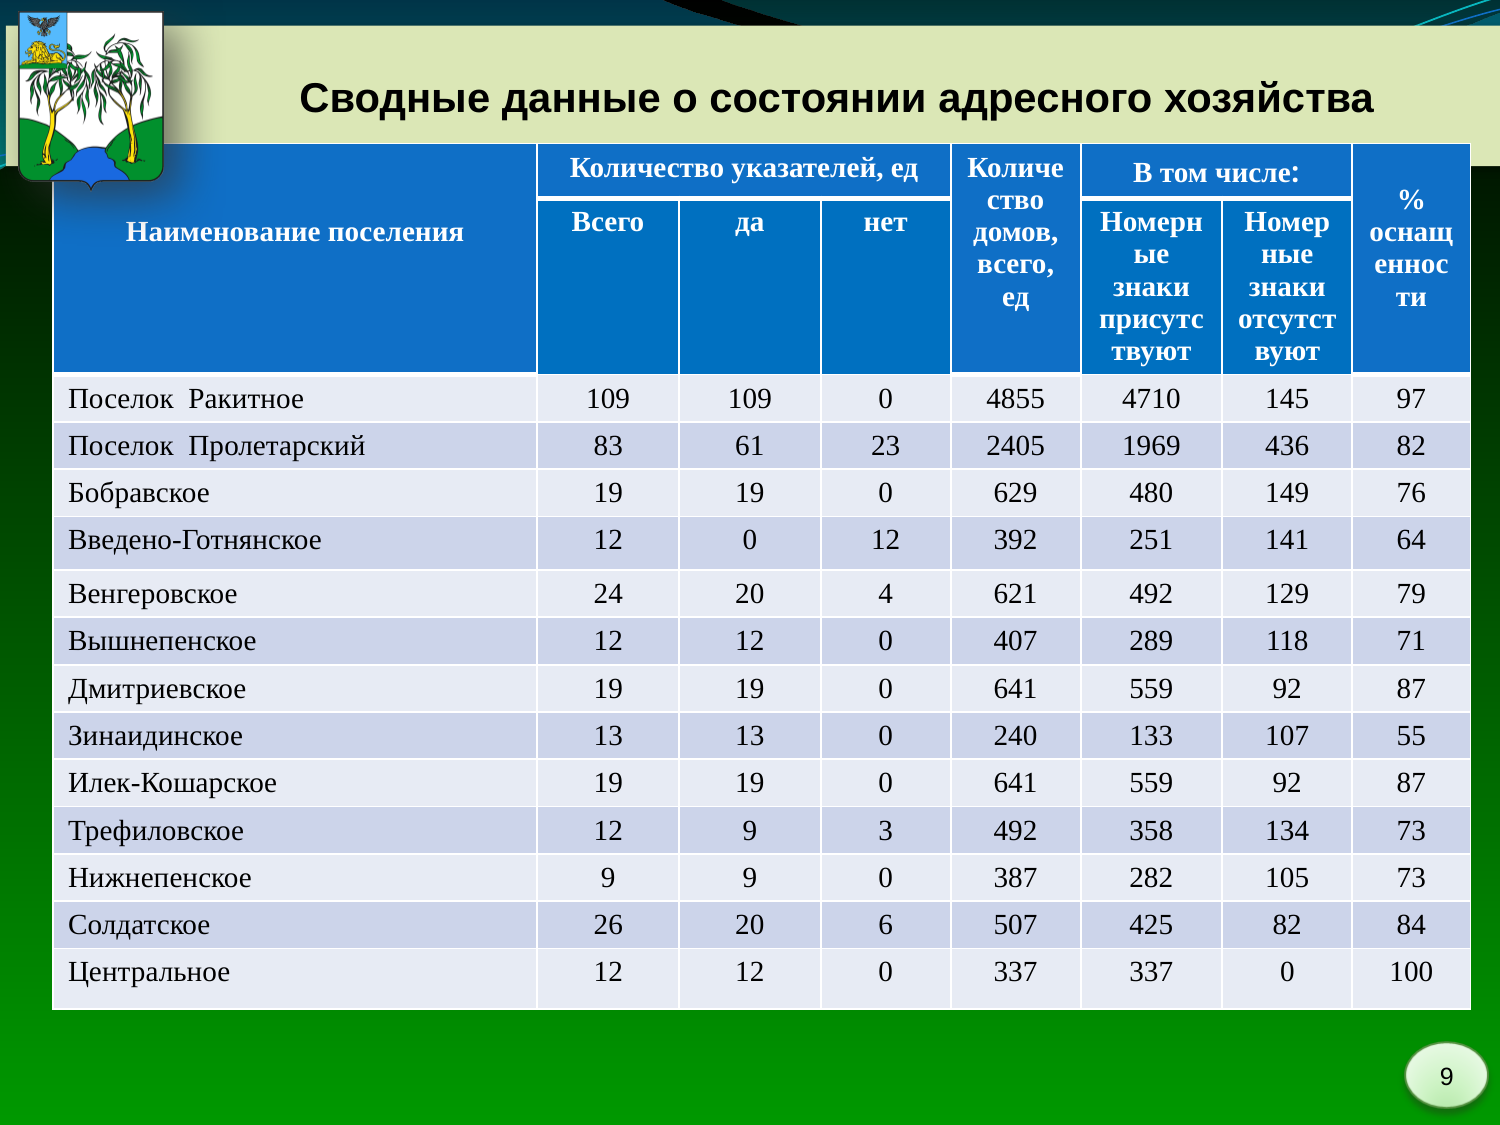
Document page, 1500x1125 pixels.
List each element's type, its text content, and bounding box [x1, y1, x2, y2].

table_cell 12 [822, 517, 950, 569]
table_header % оснащенности [1353, 144, 1470, 372]
table_cell 12 [680, 949, 820, 1008]
table_cell Зинаидинское [54, 713, 536, 758]
table_cell 84 [1353, 902, 1470, 948]
table_header Количество домов, всего, ед [952, 144, 1080, 372]
table_cell нет [822, 201, 950, 374]
table_cell 79 [1353, 571, 1470, 616]
table_cell да [680, 201, 820, 374]
table_cell 9 [680, 855, 820, 900]
table_cell Бобравское [54, 470, 536, 516]
table_cell 12 [538, 807, 678, 853]
table_cell 392 [952, 517, 1080, 569]
table_cell 73 [1353, 807, 1470, 853]
table_cell 82 [1353, 423, 1470, 468]
table_cell 12 [680, 618, 820, 664]
table_cell Трефиловское [54, 807, 536, 853]
table_cell Илек-Кошарское [54, 760, 536, 806]
table_cell Номерные знаки отсутствуют [1223, 201, 1351, 374]
picture [18, 11, 165, 192]
table_cell 61 [680, 423, 820, 468]
table_cell 12 [538, 949, 678, 1008]
table_cell 71 [1353, 618, 1470, 664]
table_cell 100 [1353, 949, 1470, 1008]
table_cell 129 [1223, 571, 1351, 616]
table_cell 507 [952, 902, 1080, 948]
table_cell 436 [1223, 423, 1351, 468]
table_header Количество указателей, ед [538, 144, 950, 196]
table_cell 621 [952, 571, 1080, 616]
table_cell 0 [822, 375, 950, 421]
table_cell 2405 [952, 423, 1080, 468]
table_cell 6 [822, 902, 950, 948]
table_cell 0 [822, 713, 950, 758]
table_cell 13 [680, 713, 820, 758]
table_cell 13 [538, 713, 678, 758]
table_cell 109 [538, 375, 678, 421]
table_cell 55 [1353, 713, 1470, 758]
table_cell 358 [1082, 807, 1221, 853]
table_cell 20 [680, 902, 820, 948]
table_cell 92 [1223, 760, 1351, 806]
table_cell Венгеровское [54, 571, 536, 616]
table_cell 0 [680, 517, 820, 569]
table_cell 240 [952, 713, 1080, 758]
table_cell 149 [1223, 470, 1351, 516]
table_cell 145 [1223, 375, 1351, 421]
table_cell 641 [952, 666, 1080, 711]
table_cell 118 [1223, 618, 1351, 664]
table_cell 0 [1223, 949, 1351, 1008]
table_cell 19 [538, 760, 678, 806]
table_cell 64 [1353, 517, 1470, 569]
table_cell Вышнепенское [54, 618, 536, 664]
table_cell 83 [538, 423, 678, 468]
table_cell 9 [538, 855, 678, 900]
table_cell 0 [822, 760, 950, 806]
table_cell 0 [822, 949, 950, 1008]
table_cell Всего [538, 201, 678, 374]
table_cell 0 [822, 470, 950, 516]
table_cell 0 [822, 855, 950, 900]
table_cell 76 [1353, 470, 1470, 516]
table_cell Номерные знаки присутствуют [1082, 201, 1221, 374]
table_cell 82 [1223, 902, 1351, 948]
table_cell 133 [1082, 713, 1221, 758]
table_cell 97 [1353, 377, 1470, 421]
table_cell 407 [952, 618, 1080, 664]
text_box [1393, 1036, 1500, 1125]
table_cell 3 [822, 807, 950, 853]
table_cell Поселок Пролетарский [54, 423, 536, 468]
table_cell 425 [1082, 902, 1221, 948]
table_cell 19 [680, 666, 820, 711]
table_cell 559 [1082, 760, 1221, 806]
table_cell 387 [952, 855, 1080, 900]
table_cell Солдатское [54, 902, 536, 948]
table_cell 480 [1082, 470, 1221, 516]
table_cell 4 [822, 571, 950, 616]
table_cell 26 [538, 902, 678, 948]
table_cell 1969 [1082, 423, 1221, 468]
table_cell 20 [680, 571, 820, 616]
table_cell 289 [1082, 618, 1221, 664]
table_cell 641 [952, 760, 1080, 806]
table_cell 23 [822, 423, 950, 468]
table_cell Центральное [54, 949, 536, 1008]
table_cell Дмитриевское [54, 666, 536, 711]
table_cell 12 [538, 517, 678, 569]
table_cell 109 [680, 375, 820, 421]
table_cell 87 [1353, 666, 1470, 711]
table_cell 251 [1082, 517, 1221, 569]
table_cell 0 [822, 618, 950, 664]
table_cell 19 [680, 760, 820, 806]
table_cell 19 [680, 470, 820, 516]
table_cell 24 [538, 571, 678, 616]
table_cell 12 [538, 618, 678, 664]
table_cell 559 [1082, 666, 1221, 711]
table_cell 492 [952, 807, 1080, 853]
table_cell 282 [1082, 855, 1221, 900]
table_cell 73 [1353, 855, 1470, 900]
table_cell 87 [1353, 760, 1470, 806]
table_cell 4855 [952, 377, 1080, 421]
table_cell 337 [952, 949, 1080, 1008]
table_cell Введено-Готнянское [54, 517, 536, 569]
table_cell 492 [1082, 571, 1221, 616]
table_cell 92 [1223, 666, 1351, 711]
table_cell 107 [1223, 713, 1351, 758]
table_cell 141 [1223, 517, 1351, 569]
table_cell 19 [538, 666, 678, 711]
table_cell Нижнепенское [54, 855, 536, 900]
table_cell 4710 [1082, 375, 1221, 421]
text_box Сводные данные о состоянии адресного хозяйства [206, 23, 1500, 168]
table_header Наименование поселения [54, 144, 536, 372]
table_cell 629 [952, 470, 1080, 516]
table_cell 19 [538, 470, 678, 516]
table_cell 105 [1223, 855, 1351, 900]
table_cell 9 [680, 807, 820, 853]
table_cell 337 [1082, 949, 1221, 1008]
table_cell 0 [822, 666, 950, 711]
table_cell Поселок Ракитное [54, 377, 536, 421]
table_cell 134 [1223, 807, 1351, 853]
table_header В том числе: [1082, 144, 1351, 196]
